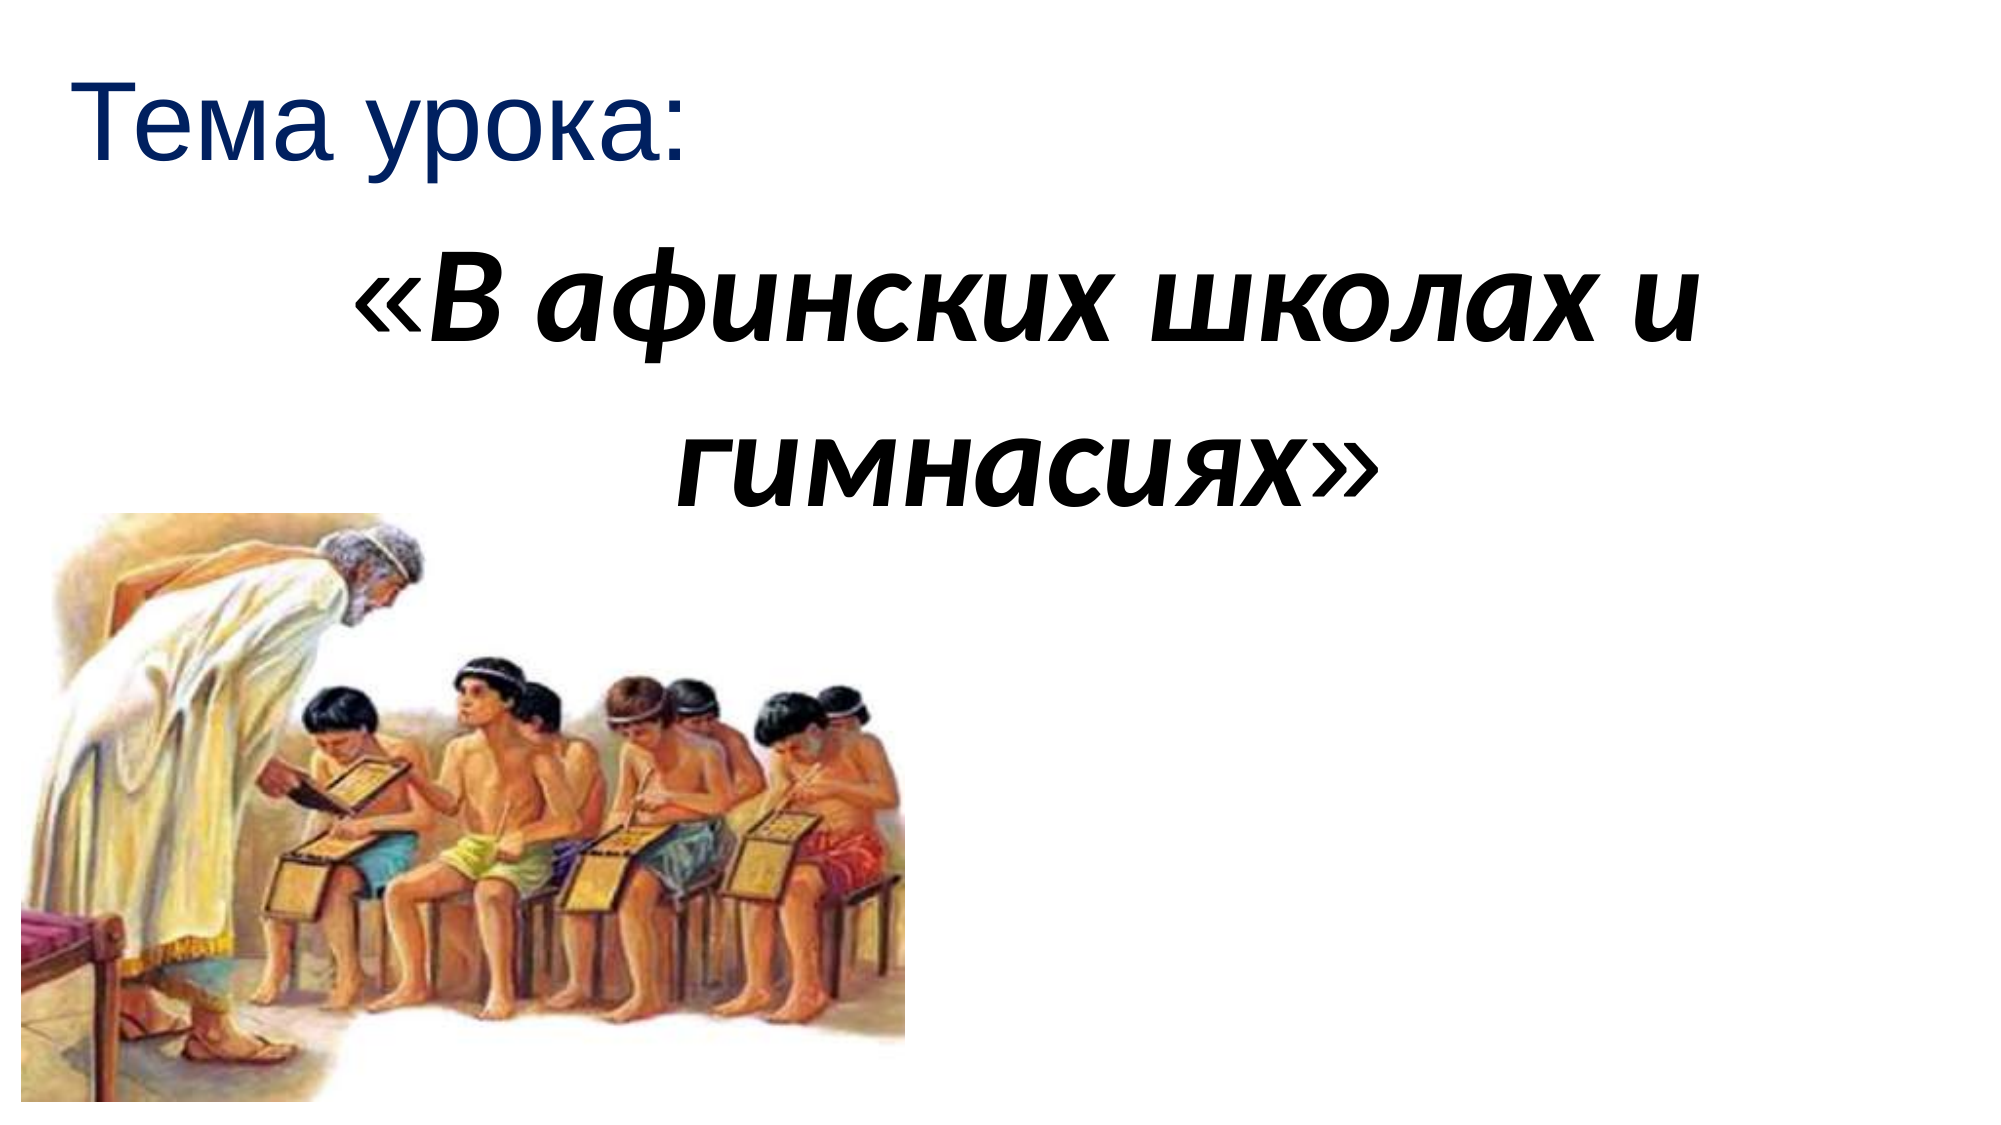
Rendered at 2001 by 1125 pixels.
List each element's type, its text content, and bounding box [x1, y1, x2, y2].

text_box Тема урока: «В афинских школах и гимнасиях» [54, 40, 2000, 919]
picture [21, 513, 905, 1103]
